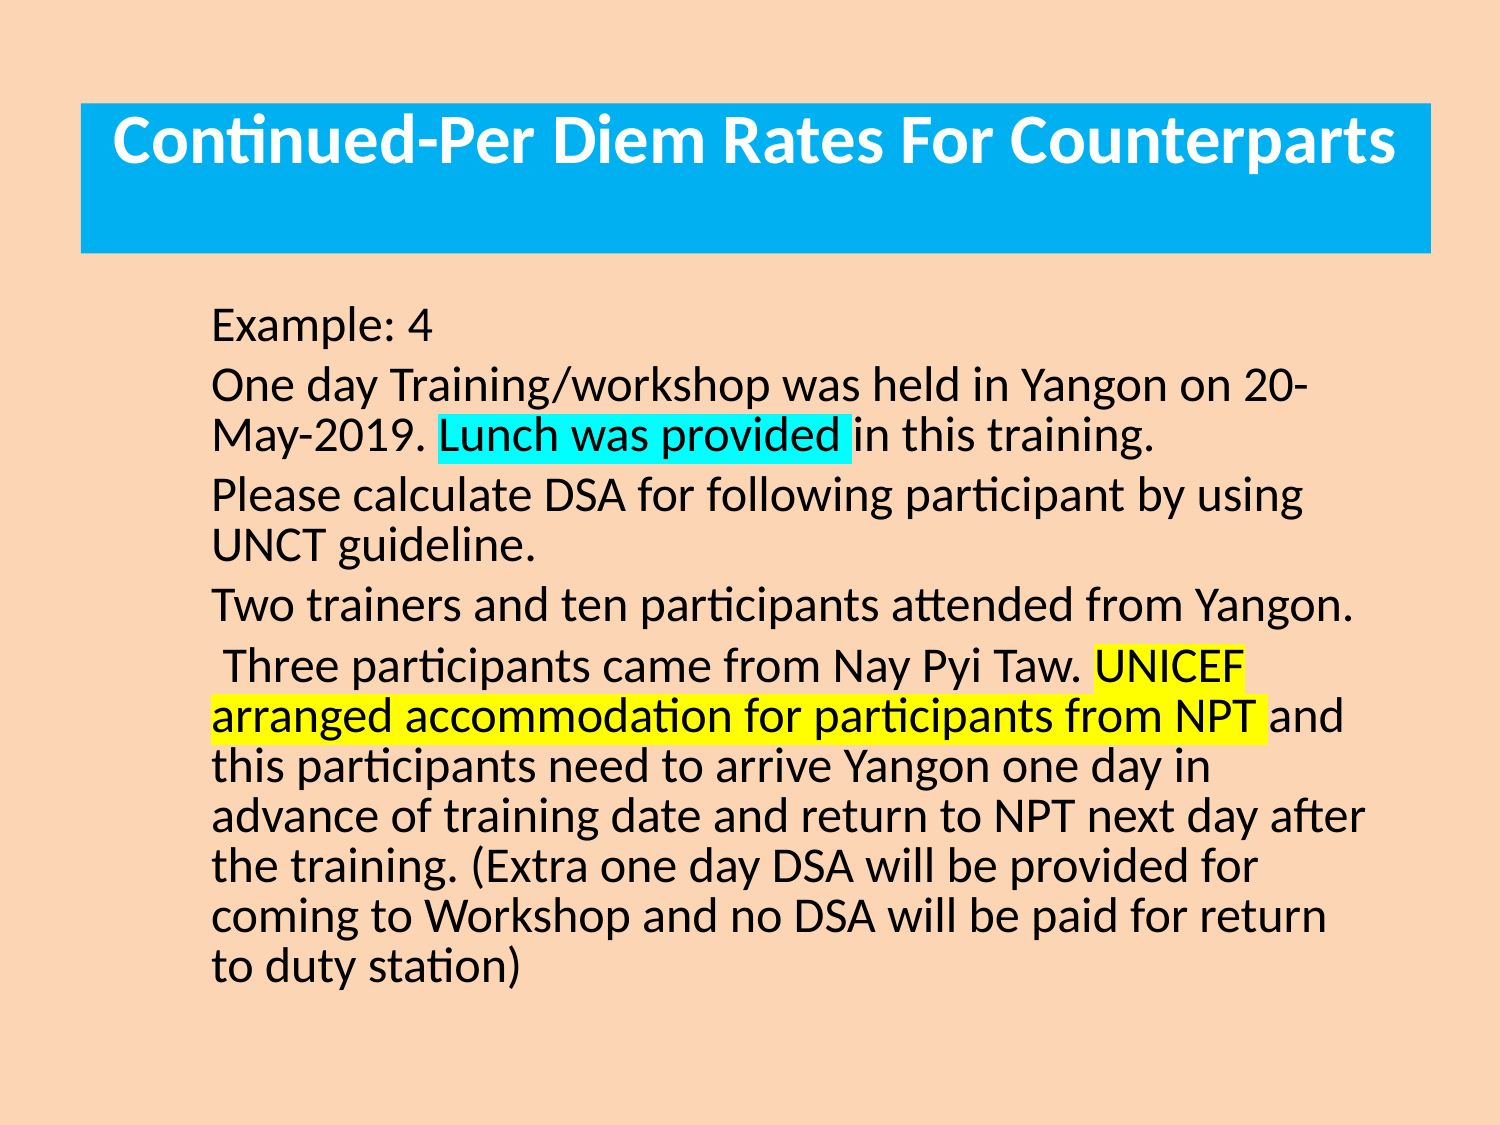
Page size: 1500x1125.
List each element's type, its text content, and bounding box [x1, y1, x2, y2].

text_box Continued-Per Diem Rates For Counterparts [80, 103, 1431, 254]
text_box Example: 4 One day Training/workshop was held in Yangon on 20-May-2019. Lunch was provided in this training. Please calculate DSA for following participant by using UNCT guideline. Two trainers and ten participants attended from Yangon. Three participants came from Nay Pyi Taw. UNICEF arranged accommodation for participants from NPT and this participants need to arrive Yangon one day in advance of training date and return to NPT next day after the training. (Extra one day DSA will be provided for coming to Workshop and no DSA will be paid for return to duty station) [120, 296, 1394, 1050]
